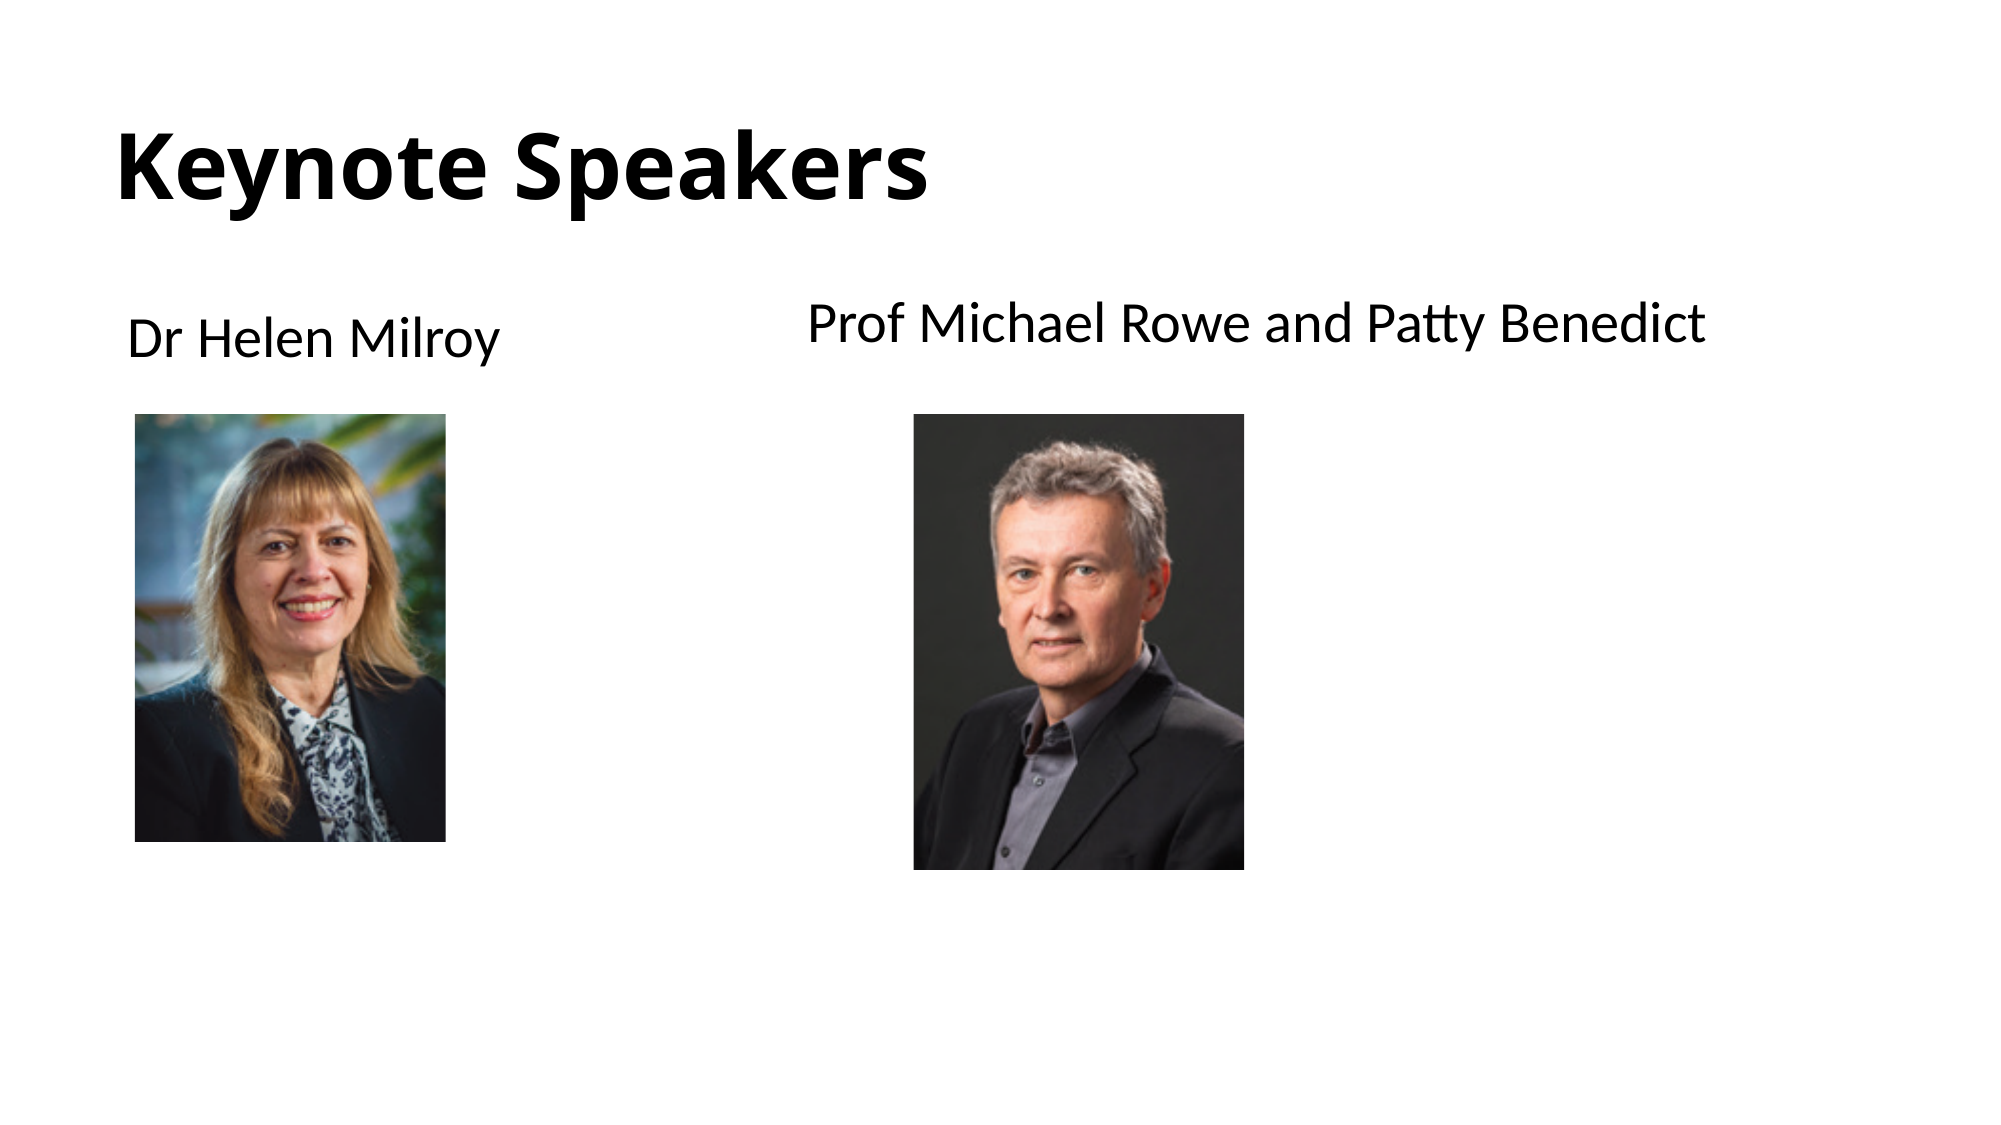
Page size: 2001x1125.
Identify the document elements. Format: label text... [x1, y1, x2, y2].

list Dr Helen Milroy [86, 299, 937, 1014]
list Prof Michael Rowe and Patty Benedict [642, 285, 1847, 999]
picture [134, 414, 446, 842]
picture [913, 414, 1245, 870]
title Keynote Speakers [98, 61, 1824, 279]
